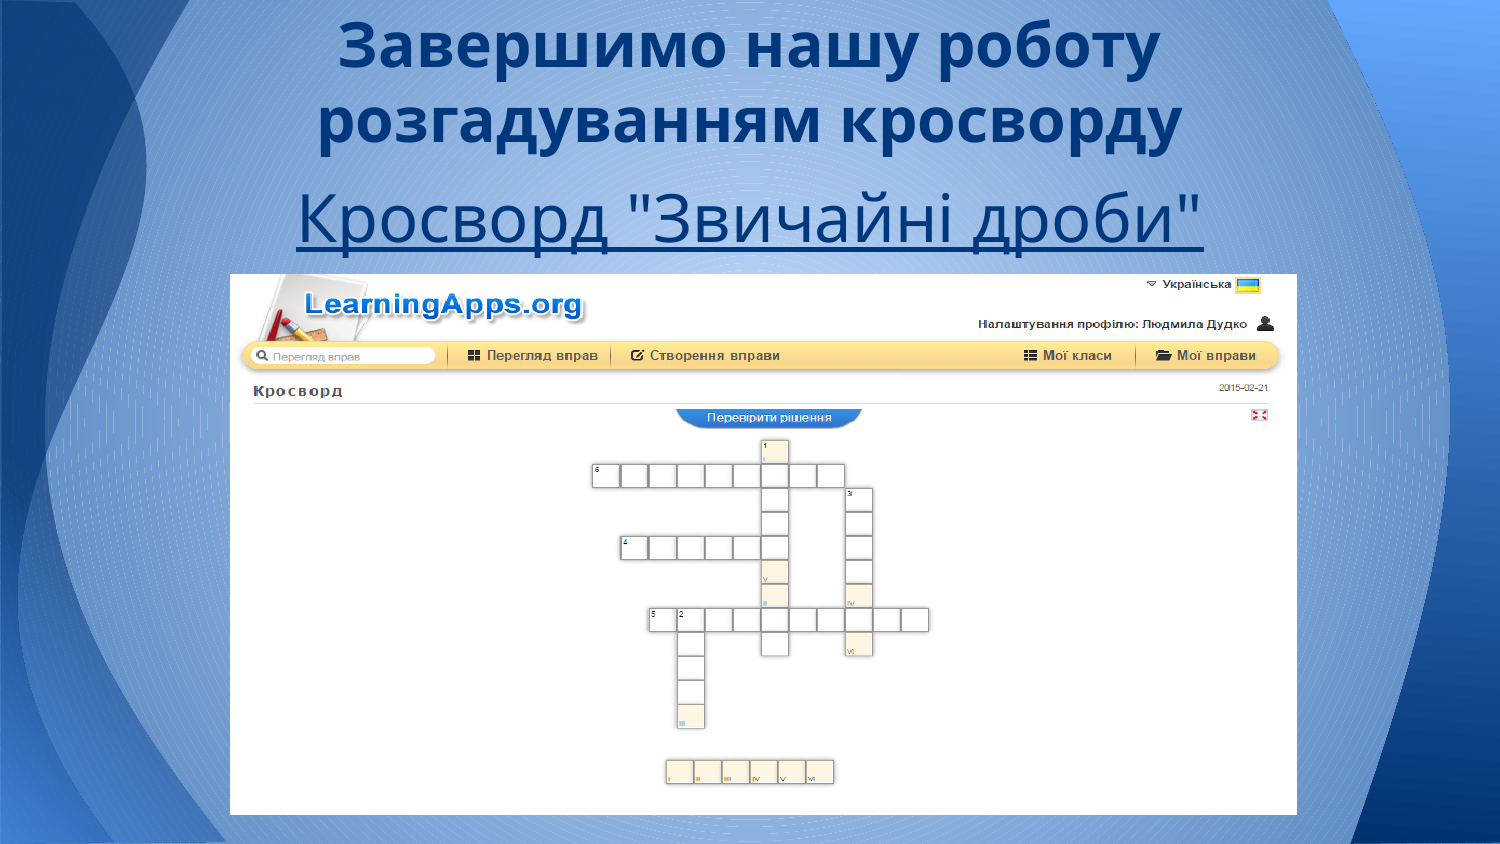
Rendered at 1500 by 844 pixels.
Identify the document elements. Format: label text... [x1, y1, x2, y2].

picture [230, 274, 1297, 815]
list Кросворд "Звичайні дроби" [75, 170, 1425, 800]
title Завершимо нашу роботу розгадуванням кросворду [75, 33, 1425, 170]
